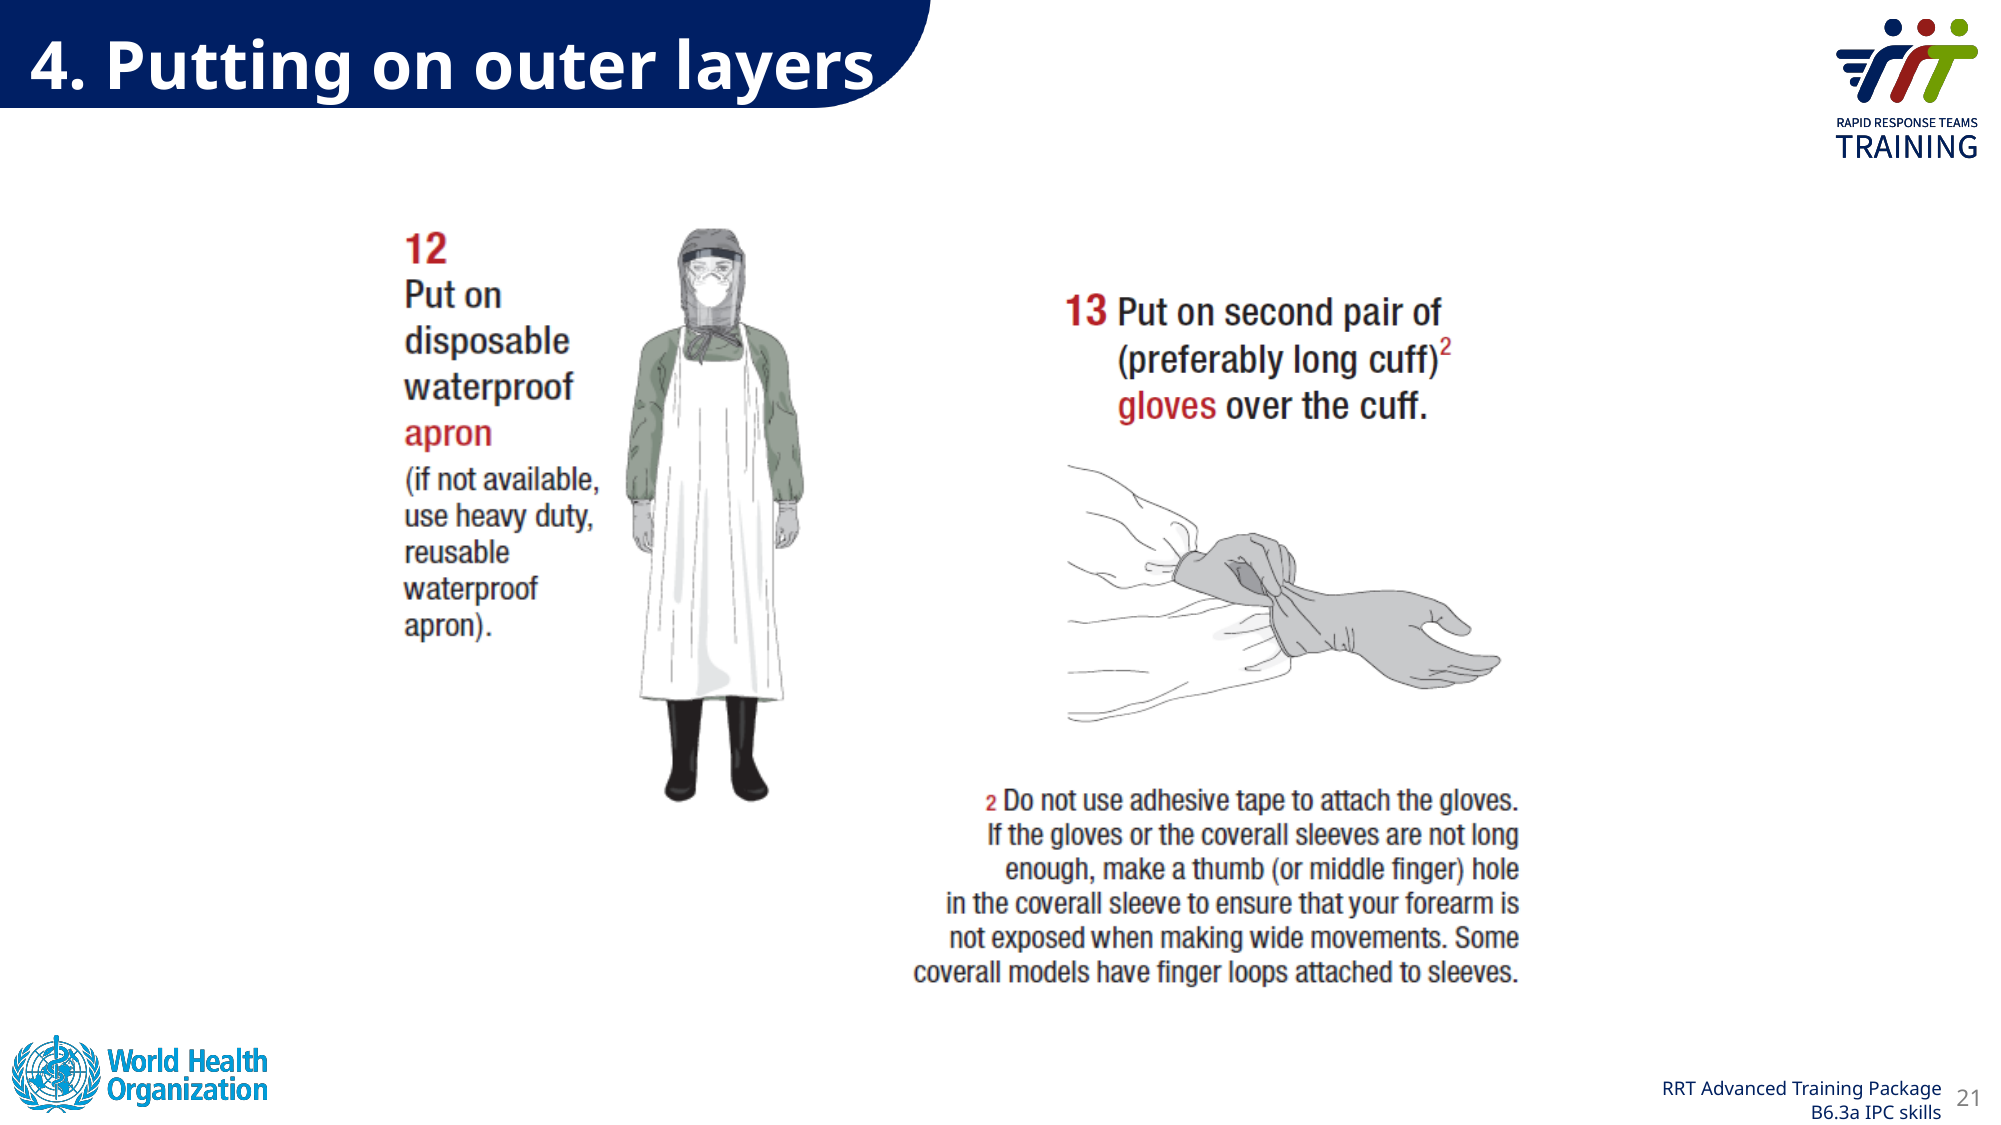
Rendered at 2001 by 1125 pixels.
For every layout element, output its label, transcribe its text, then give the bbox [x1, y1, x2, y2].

picture [1055, 275, 1544, 737]
picture [24, 1054, 36, 1087]
picture [59, 1035, 267, 1113]
picture [12, 1035, 54, 1068]
picture [46, 1056, 54, 1062]
text_box 4. Putting on outer layers [22, 15, 1490, 122]
picture [34, 1054, 43, 1078]
picture [0, 0, 931, 108]
picture [22, 1062, 26, 1077]
picture [36, 1088, 78, 1105]
picture [397, 202, 859, 809]
picture [30, 1083, 37, 1091]
picture [50, 1108, 62, 1113]
picture [892, 779, 1544, 1002]
picture [12, 1083, 48, 1113]
picture [1835, 19, 1978, 167]
picture [71, 1053, 90, 1091]
picture [40, 1062, 47, 1070]
